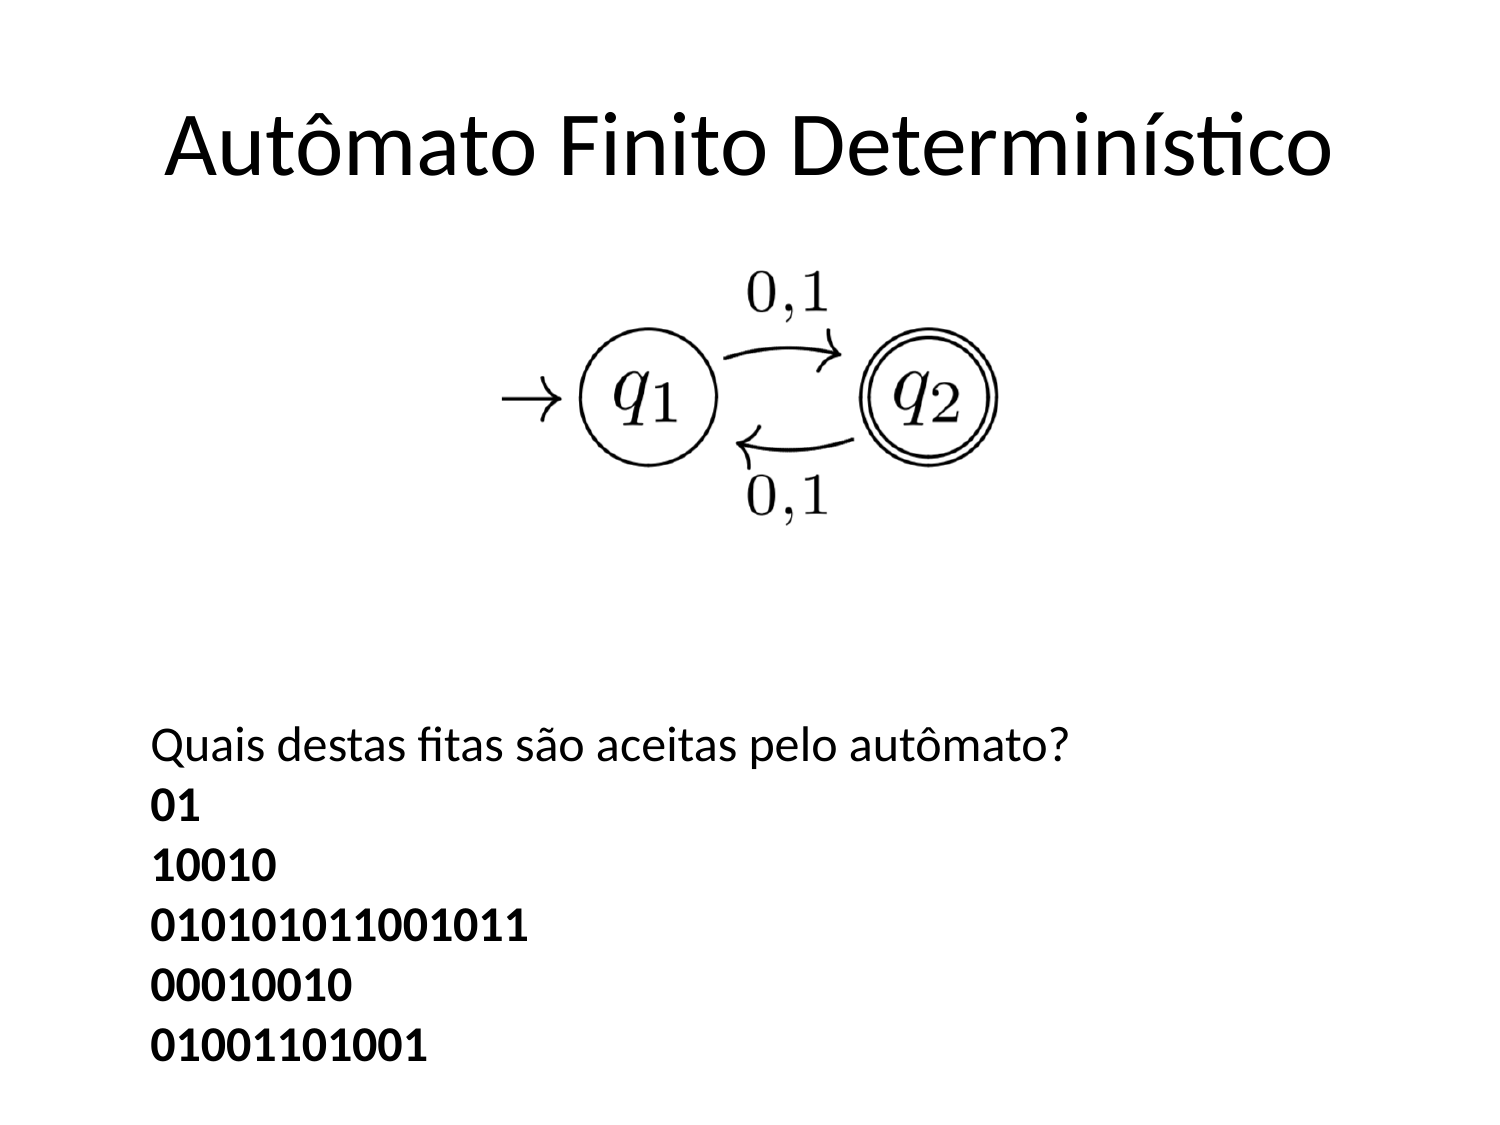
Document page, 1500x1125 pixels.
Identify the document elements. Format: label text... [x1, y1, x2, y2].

title Autômato Finito Determinístico [75, 45, 1425, 233]
text_box Quais destas fitas são aceitas pelo autômato? 01 10010 010101011001011 00010010 01001101001 [135, 704, 1317, 1079]
picture [501, 257, 1020, 556]
